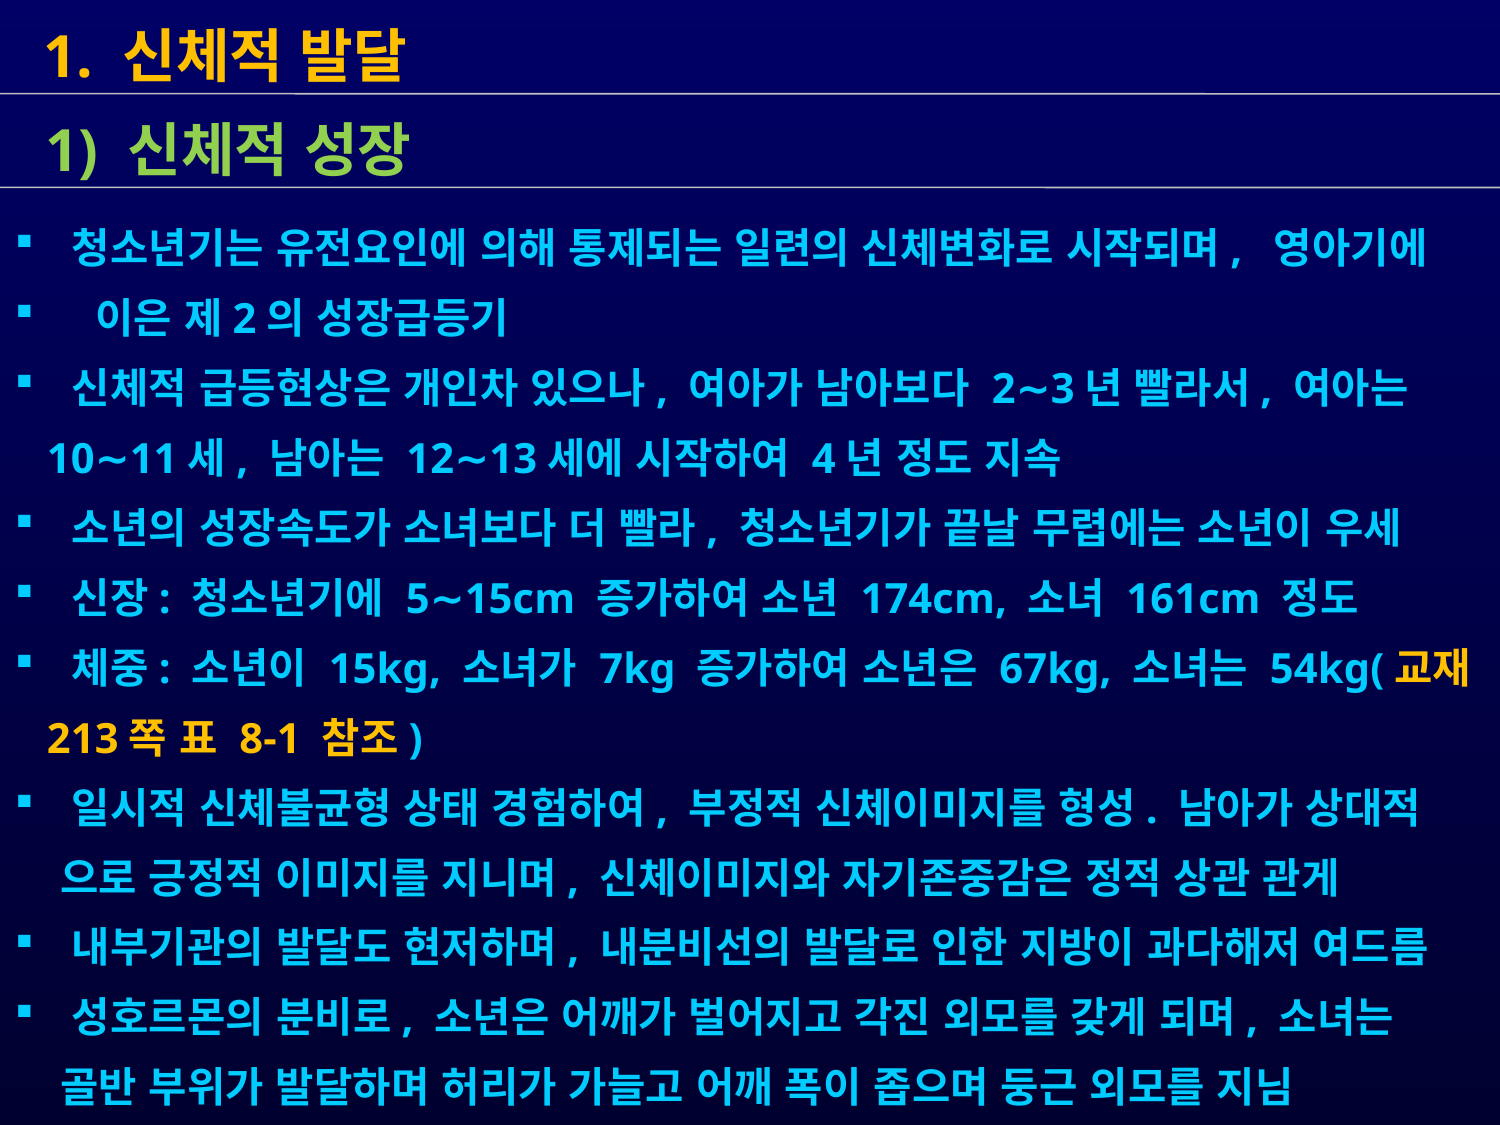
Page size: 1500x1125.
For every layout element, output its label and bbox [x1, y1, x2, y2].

text_box [0, 11, 1500, 1125]
